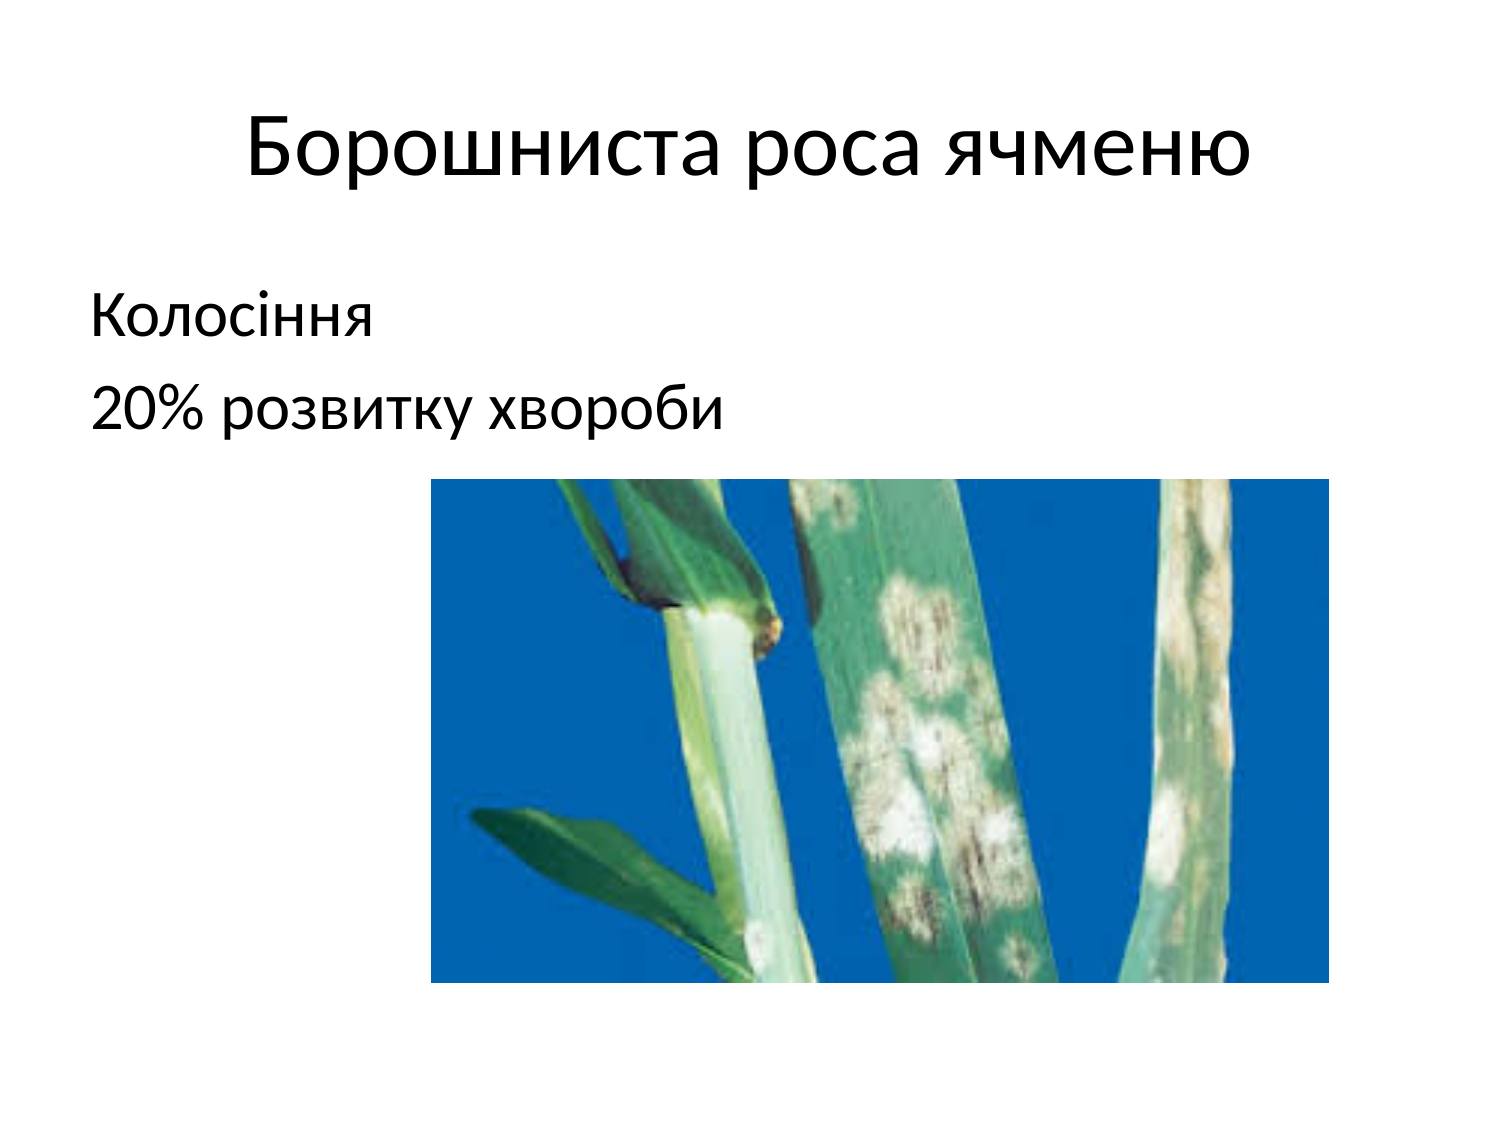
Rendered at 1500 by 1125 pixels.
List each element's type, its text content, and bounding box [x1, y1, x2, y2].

picture [430, 479, 1329, 983]
title Борошниста роса ячменю [75, 45, 1425, 233]
list Колосіння 20% розвитку хвороби [75, 262, 1425, 1005]
